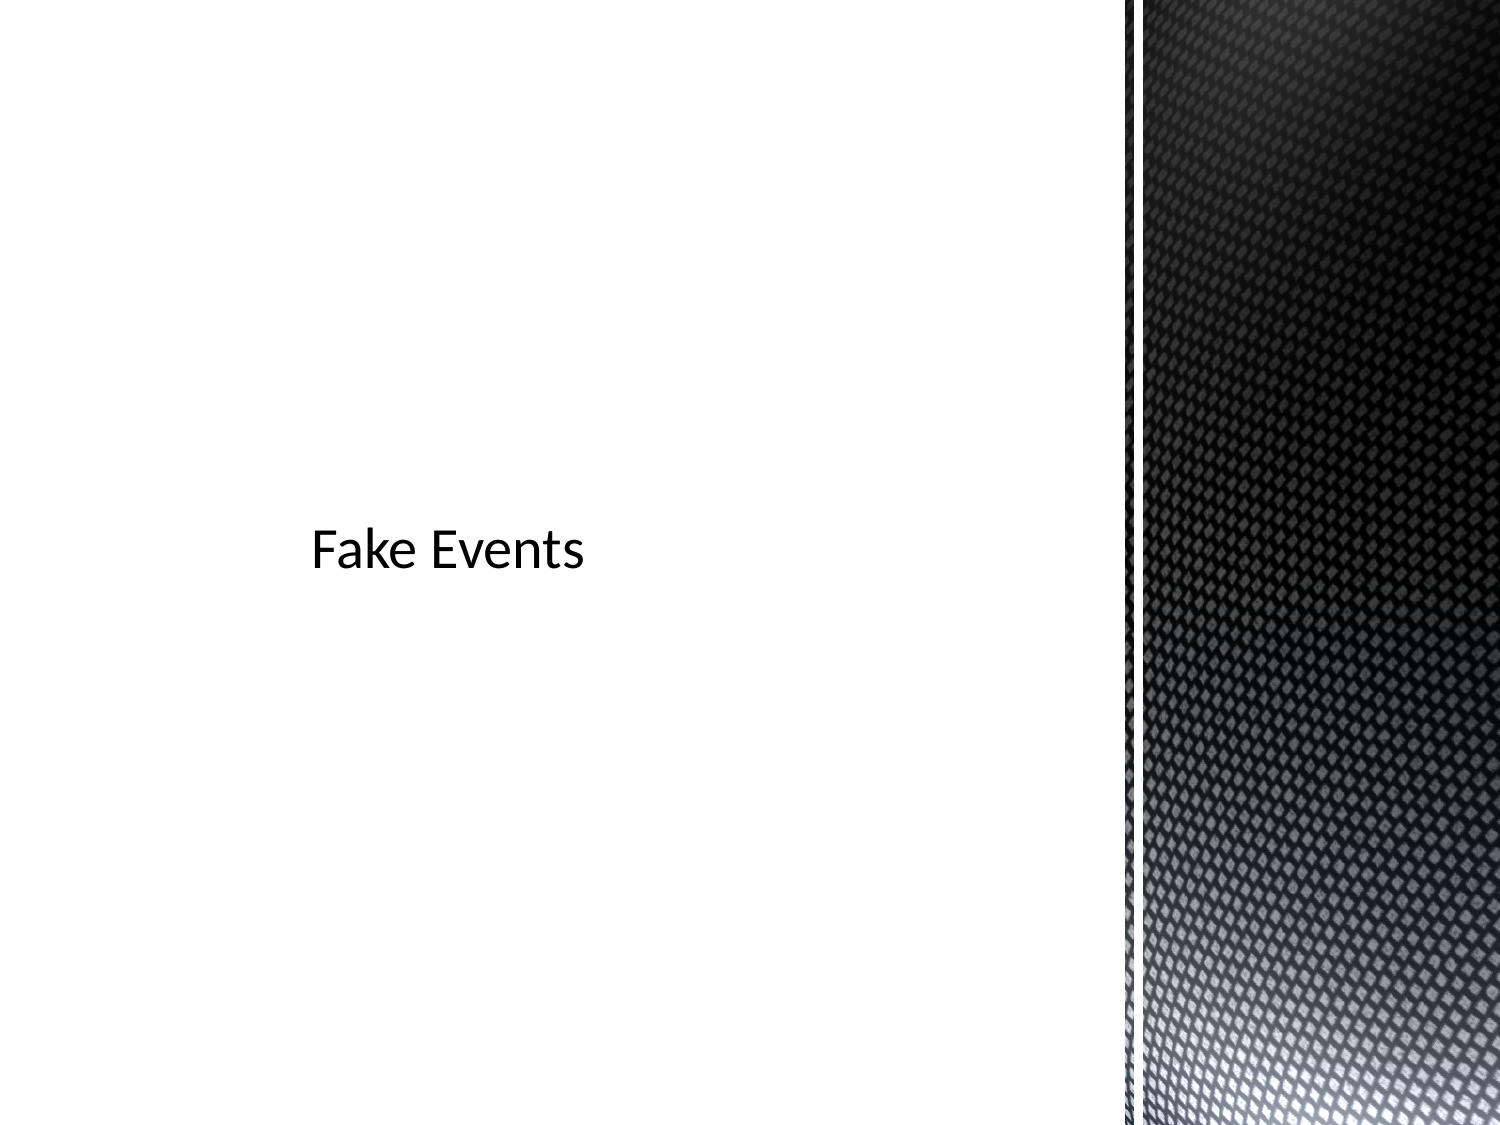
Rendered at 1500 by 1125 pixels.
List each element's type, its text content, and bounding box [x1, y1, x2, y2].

picture [1125, 0, 1500, 1125]
title Fake Events [75, 299, 600, 588]
